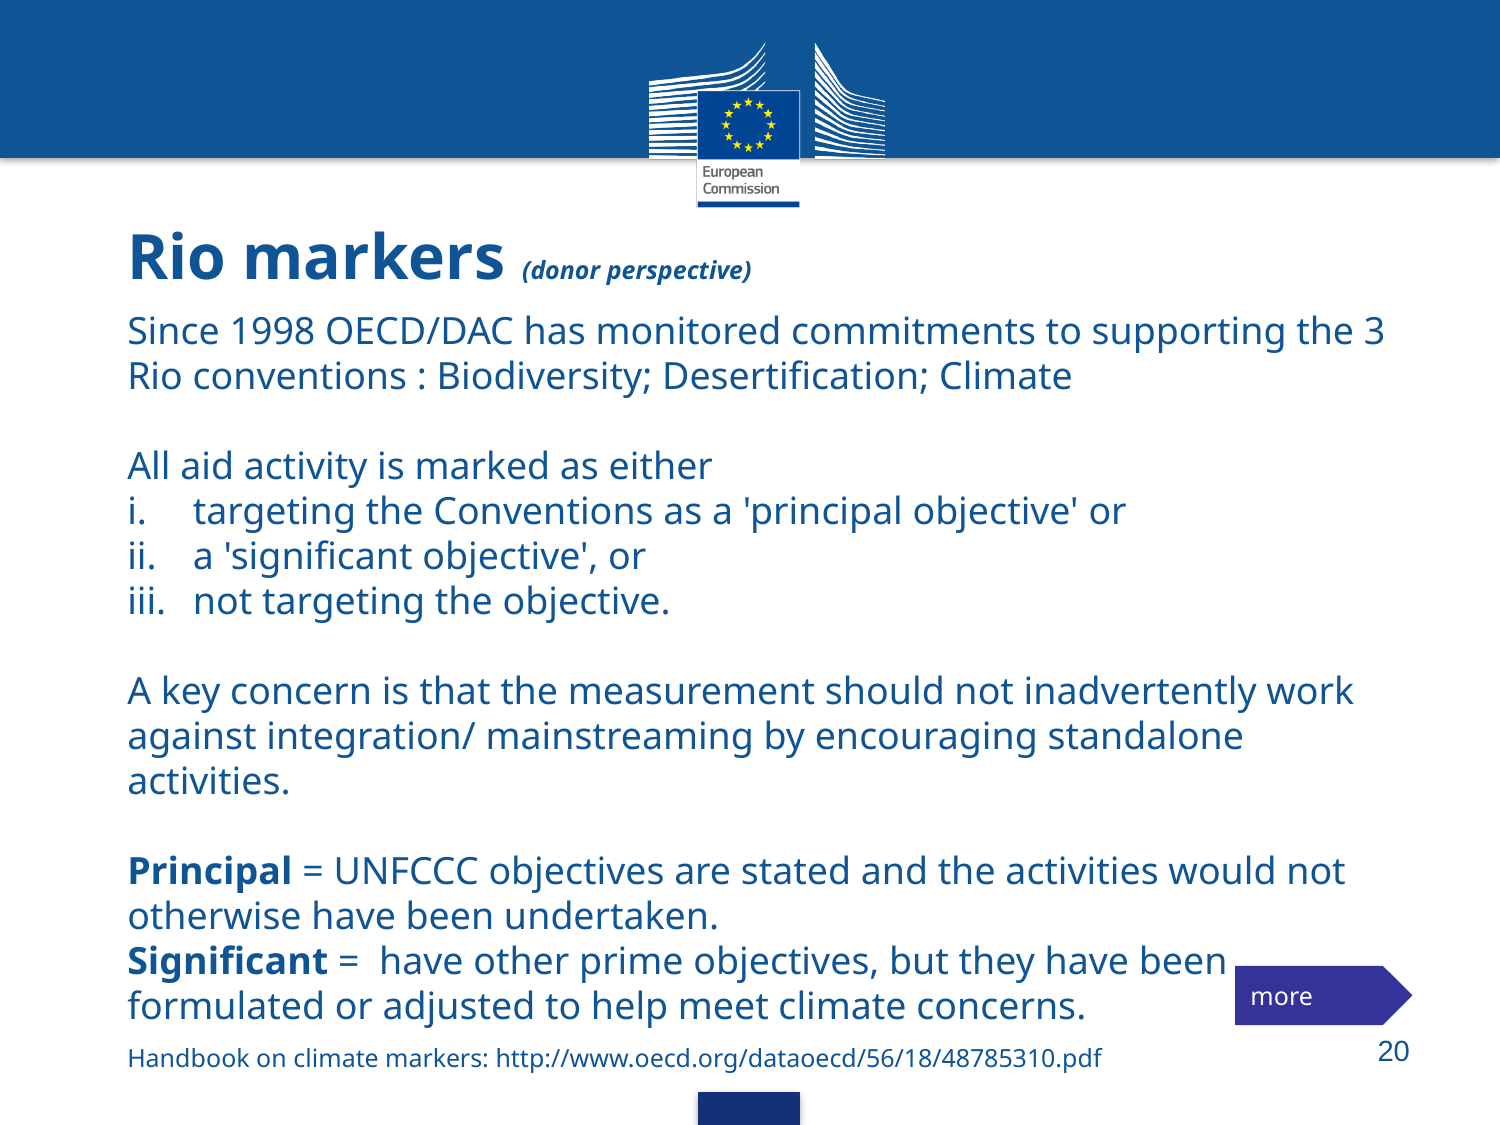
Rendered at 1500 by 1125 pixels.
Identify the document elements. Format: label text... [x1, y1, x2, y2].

title Rio markers (donor perspective) [112, 153, 1463, 356]
text_box Handbook on climate markers: http://www.oecd.org/dataoecd/56/18/48785310.pdf [112, 1035, 1270, 1080]
text_box Since 1998 OECD/DAC has monitored commitments to supporting the 3 Rio conventions : Biodiversity; Desertification; Climate All aid activity is marked as either targeting the Conventions as a 'principal objective' or a 'significant objective', or not targeting the objective. A key concern is that the measurement should not inadvertently work against integration/ mainstreaming by encouraging standalone activities. Principal = UNFCCC objectives are stated and the activities would not otherwise have been undertaken. Significant = have other prime objectives, but they have been formulated or adjusted to help meet climate concerns. [112, 299, 1425, 1035]
picture [649, 42, 885, 153]
slide_number 20 [1074, 1024, 1426, 1103]
